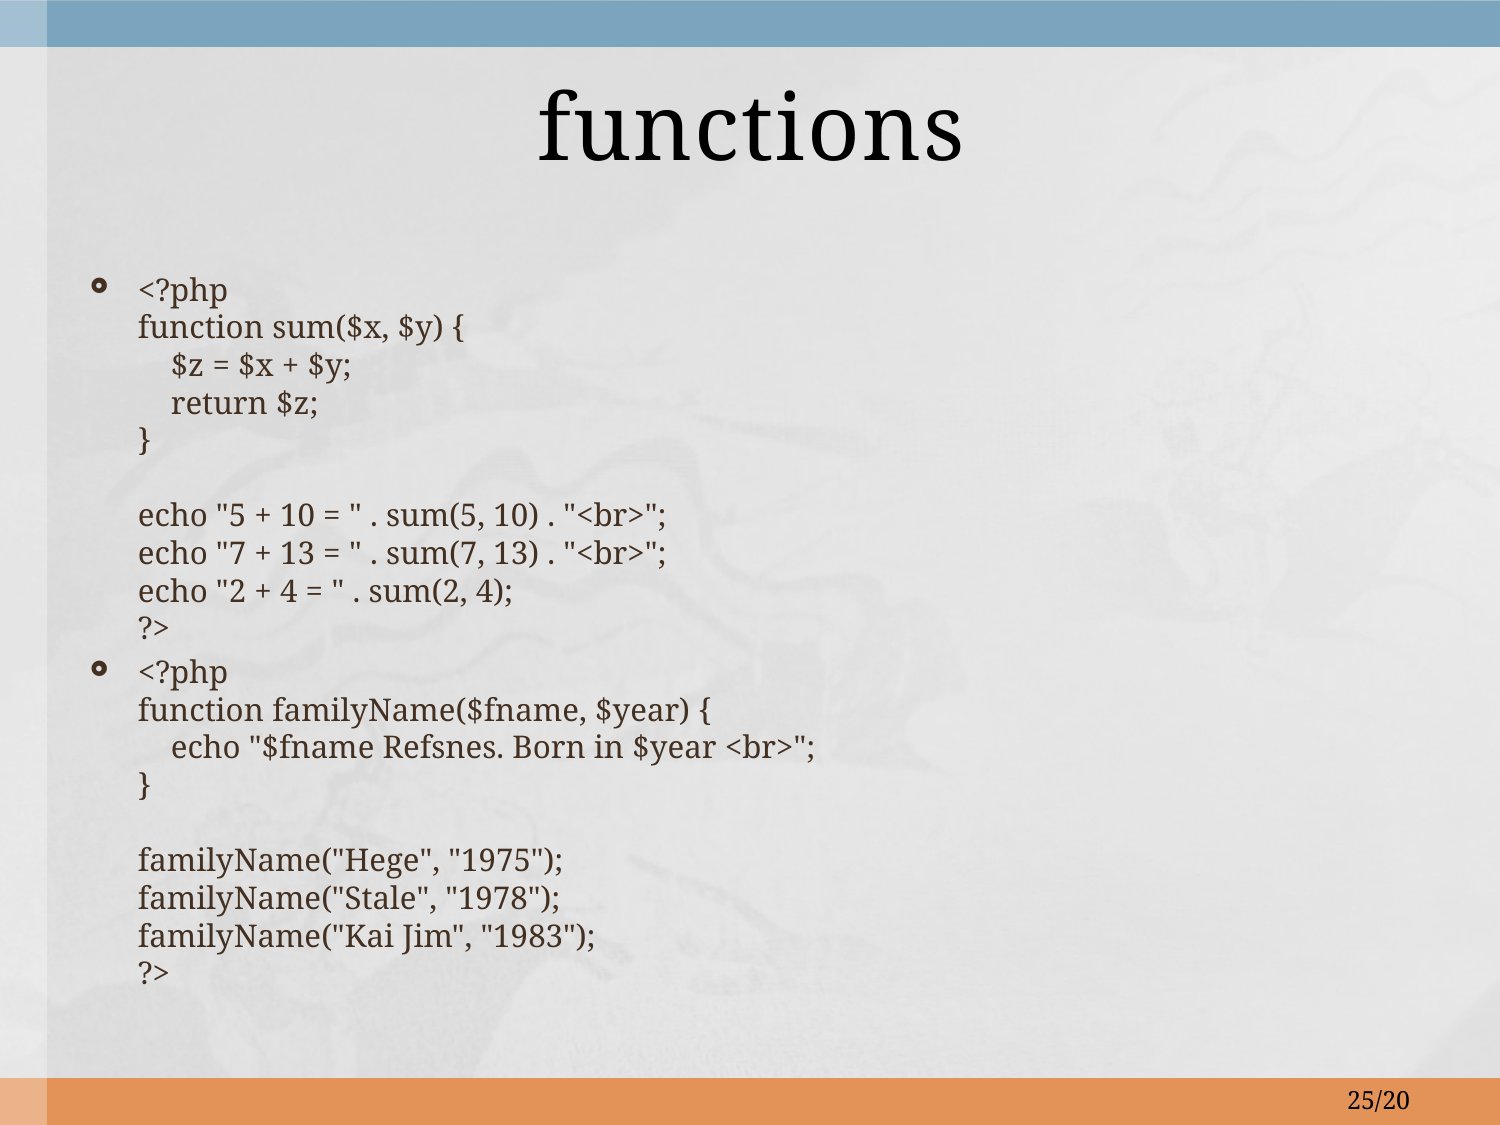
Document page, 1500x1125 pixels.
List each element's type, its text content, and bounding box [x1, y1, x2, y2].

title functions [49, 46, 1454, 202]
list <?php function sum($x, $y) { $z = $x + $y; return $z; } echo "5 + 10 = " . sum(5, 10) . "<br>"; echo "7 + 13 = " . sum(7, 13) . "<br>"; echo "2 + 4 = " . sum(2, 4); ?> <?php function familyName($fname, $year) { echo "$fname Refsnes. Born in $year <br>"; } familyName("Hege", "1975"); familyName("Stale", "1978"); familyName("Kai Jim", "1983"); ?> [75, 262, 1425, 1005]
slide_number 25/20 [1074, 1078, 1425, 1125]
